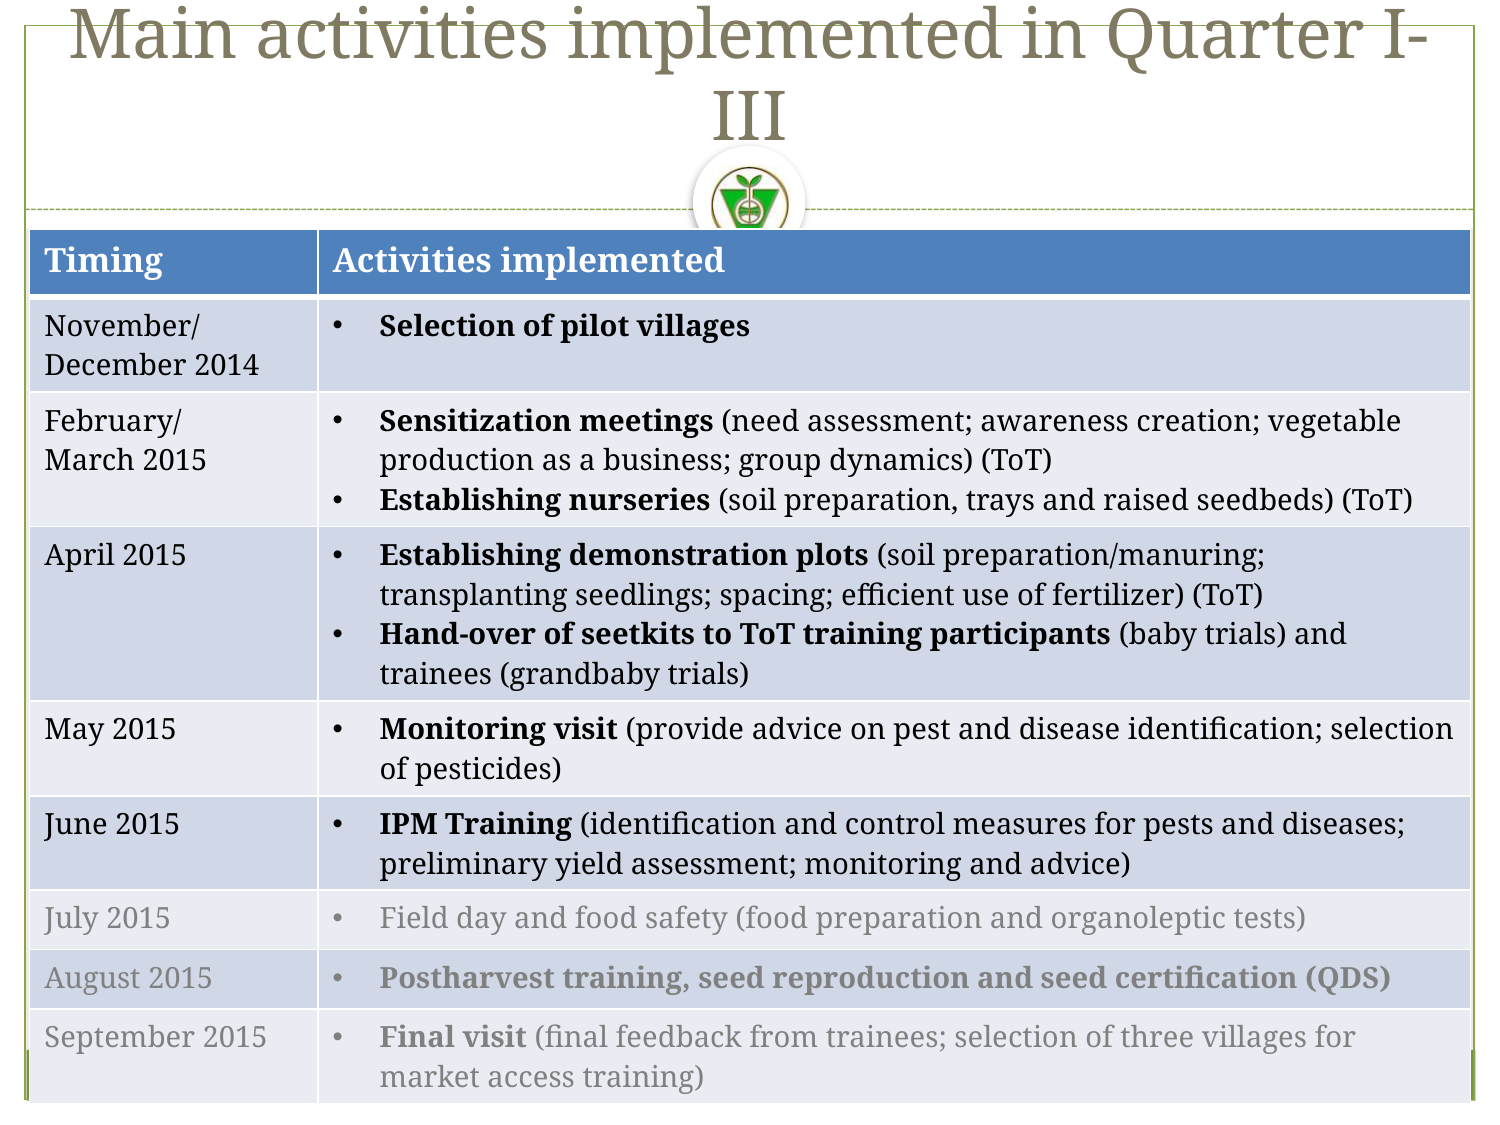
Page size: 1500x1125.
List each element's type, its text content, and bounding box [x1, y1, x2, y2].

table_cell Final visit (final feedback from trainees; selection of three villages for market access training) [319, 1010, 1470, 1103]
table_cell Field day and food safety (food preparation and organoleptic tests) [319, 891, 1470, 949]
table_cell Selection of pilot villages [319, 300, 1470, 391]
table_cell September 2015 [30, 1010, 317, 1103]
table_cell May 2015 [30, 702, 317, 795]
table_cell June 2015 [30, 797, 317, 889]
table_header Timing [30, 230, 317, 294]
title Main activities implemented in Quarter I-III [49, 37, 1450, 162]
picture [711, 165, 791, 228]
table_cell August 2015 [30, 950, 317, 1008]
table_cell Postharvest training, seed reproduction and seed certification (QDS) [319, 950, 1470, 1008]
table_header Activities implemented [319, 230, 1470, 294]
table_cell February/ March 2015 [30, 393, 317, 526]
table_cell April 2015 [30, 527, 317, 700]
table_cell Establishing demonstration plots (soil preparation/manuring; transplanting seedlings; spacing; efficient use of fertilizer) (ToT) Hand-over of seetkits to ToT training participants (baby trials) and trainees (grandbaby trials) [319, 527, 1470, 700]
table_cell Monitoring visit (provide advice on pest and disease identification; selection of pesticides) [319, 702, 1470, 795]
table_cell Sensitization meetings (need assessment; awareness creation; vegetable production as a business; group dynamics) (ToT) Establishing nurseries (soil preparation, trays and raised seedbeds) (ToT) [319, 393, 1470, 526]
table_cell November/ December 2014 [30, 300, 317, 391]
table_cell IPM Training (identification and control measures for pests and diseases; preliminary yield assessment; monitoring and advice) [319, 797, 1470, 889]
table_cell July 2015 [30, 891, 317, 949]
